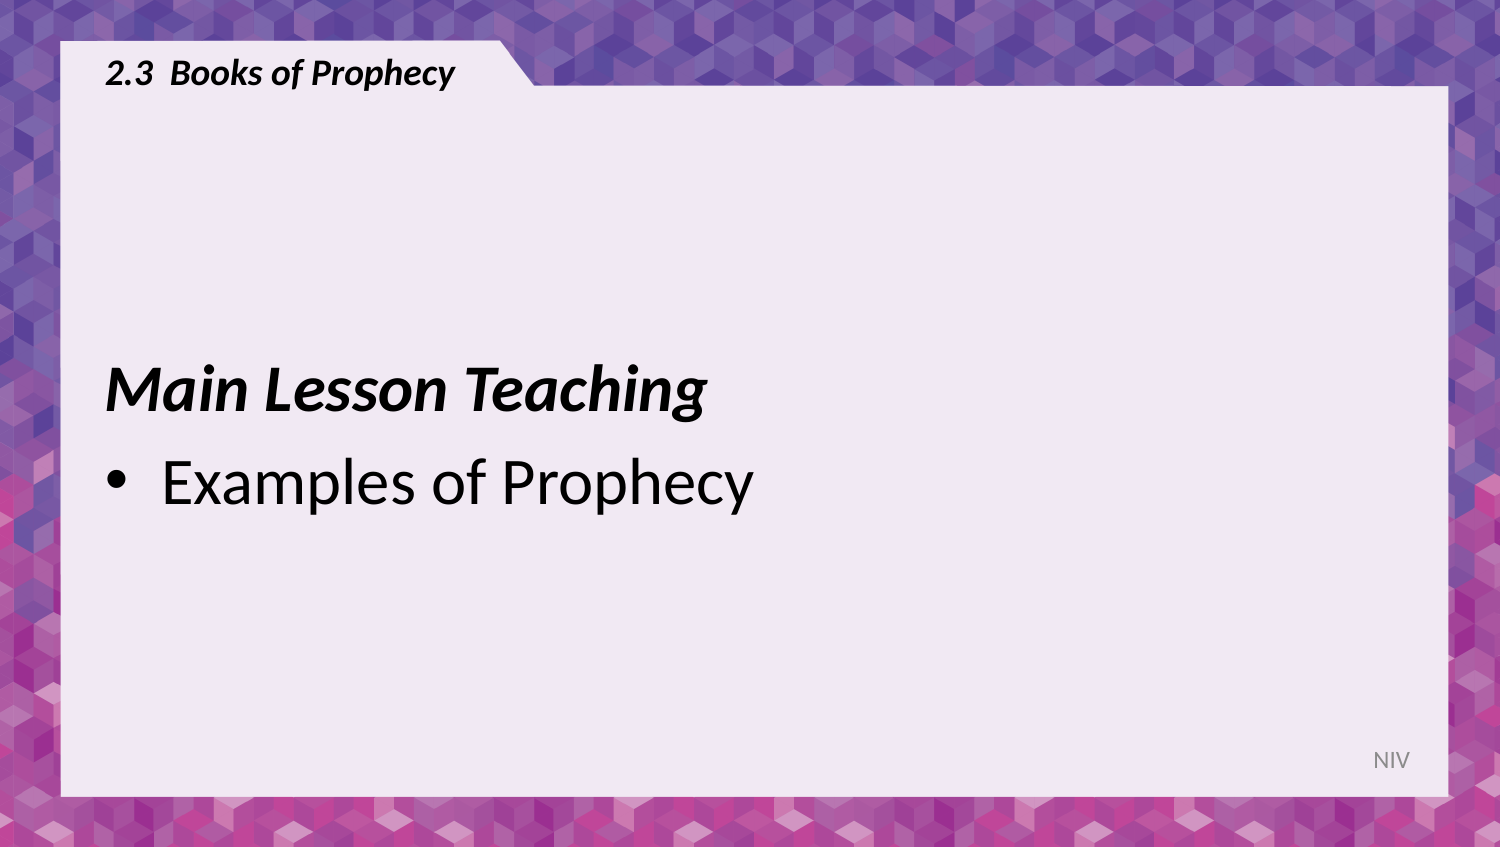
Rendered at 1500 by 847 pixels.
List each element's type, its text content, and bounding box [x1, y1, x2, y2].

list Main Lesson Teaching Examples of Prophecy [89, 141, 1403, 722]
footer NIV [950, 736, 1425, 782]
title 2.3 Books of Prophecy [89, 33, 1420, 108]
picture [0, 0, 1500, 847]
